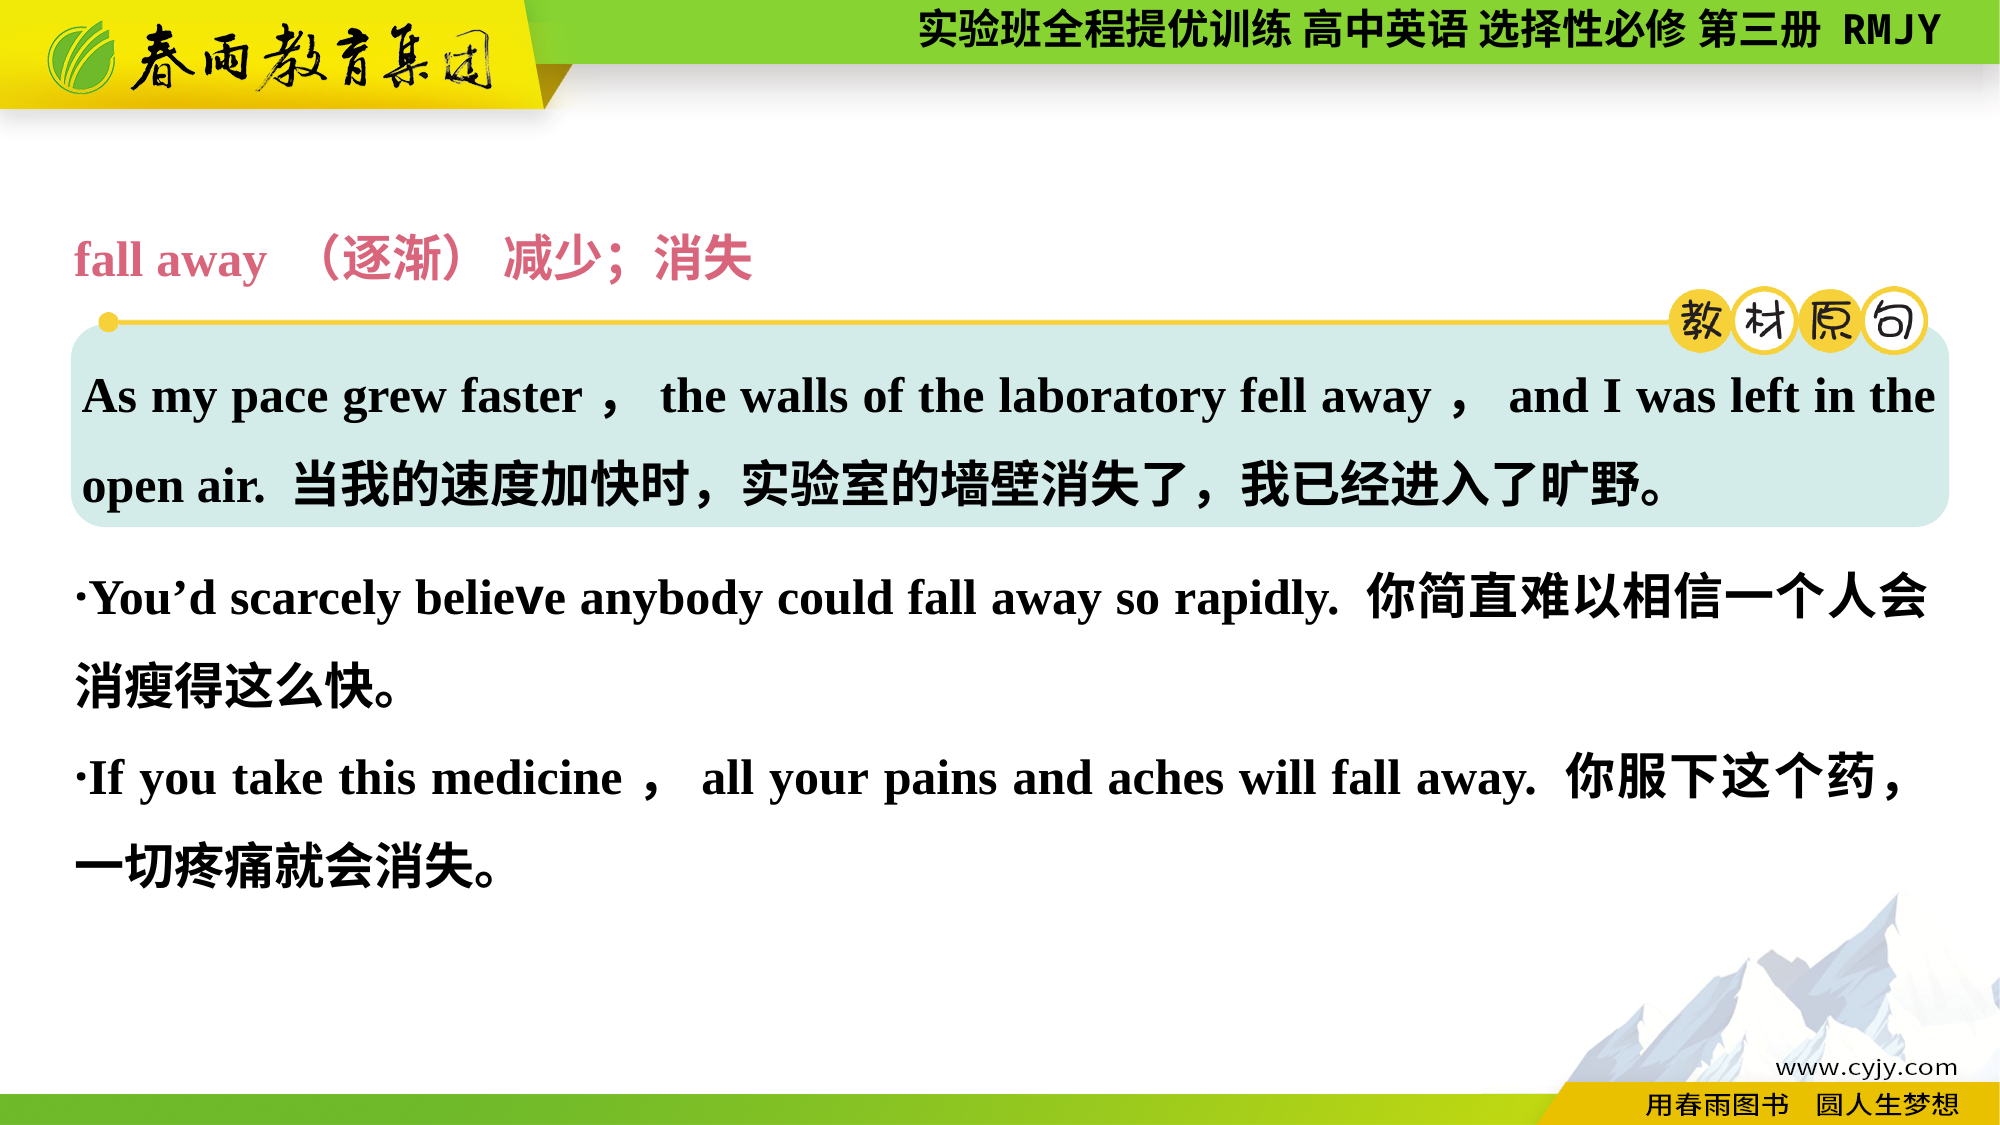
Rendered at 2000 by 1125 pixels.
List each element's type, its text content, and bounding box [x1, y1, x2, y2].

list fall away （逐渐） 减少；消失 [59, 188, 1944, 284]
picture [0, 0, 2000, 1125]
text_box ·You’d scarcely believe anybody could fall away so rapidly. 你简直难以相信一个人会消瘦得这么快。 ·If you take this medicine，all your pains and aches will fall away. 你服下这个药，一切疼痛就会消失。 [59, 527, 1944, 902]
text_box [85, 521, 1935, 527]
text_box As my pace grew faster，the walls of the laboratory fell away，and I was left in the open air. 当我的速度加快时，实验室的墙壁消失了，我已经进入了旷野。 [66, 325, 1951, 521]
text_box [98, 285, 1929, 385]
